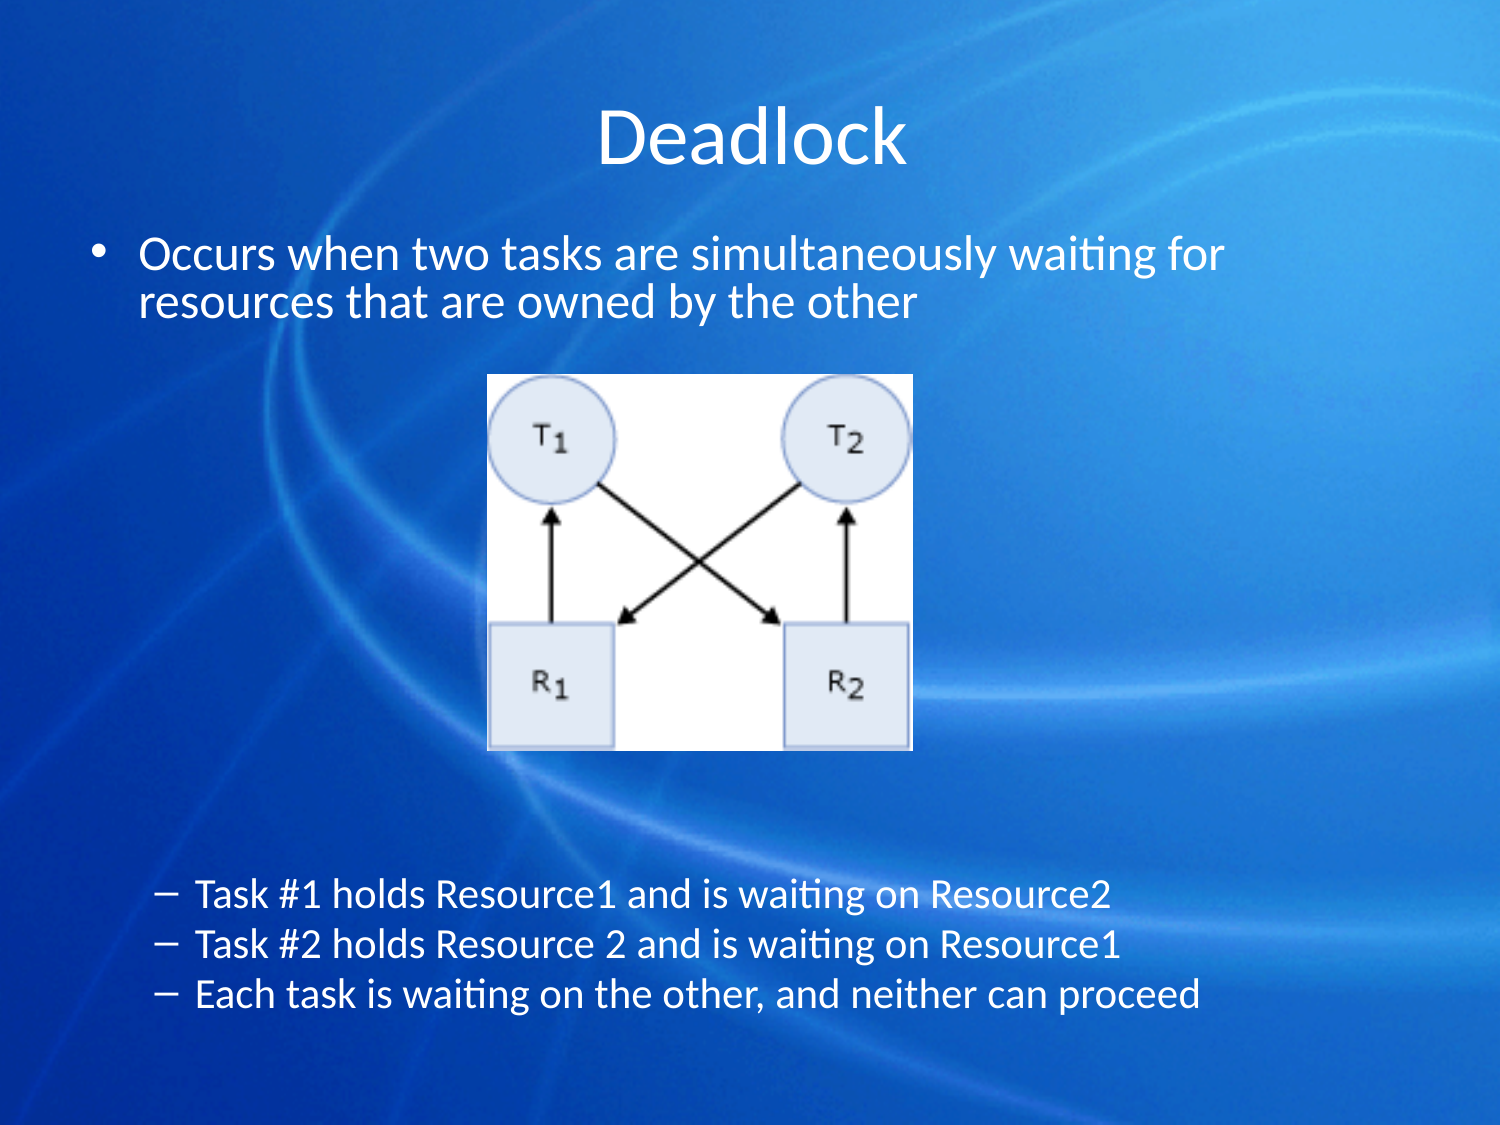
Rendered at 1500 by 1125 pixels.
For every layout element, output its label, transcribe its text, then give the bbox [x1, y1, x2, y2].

list Occurs when two tasks are simultaneously waiting for resources that are owned by the other Task #1 holds Resource1 and is waiting on Resource2 Task #2 holds Resource 2 and is waiting on Resource1 Each task is waiting on the other, and neither can proceed [75, 224, 1400, 1025]
picture [487, 374, 913, 752]
picture [0, 0, 1500, 1125]
title Deadlock [77, 37, 1428, 225]
